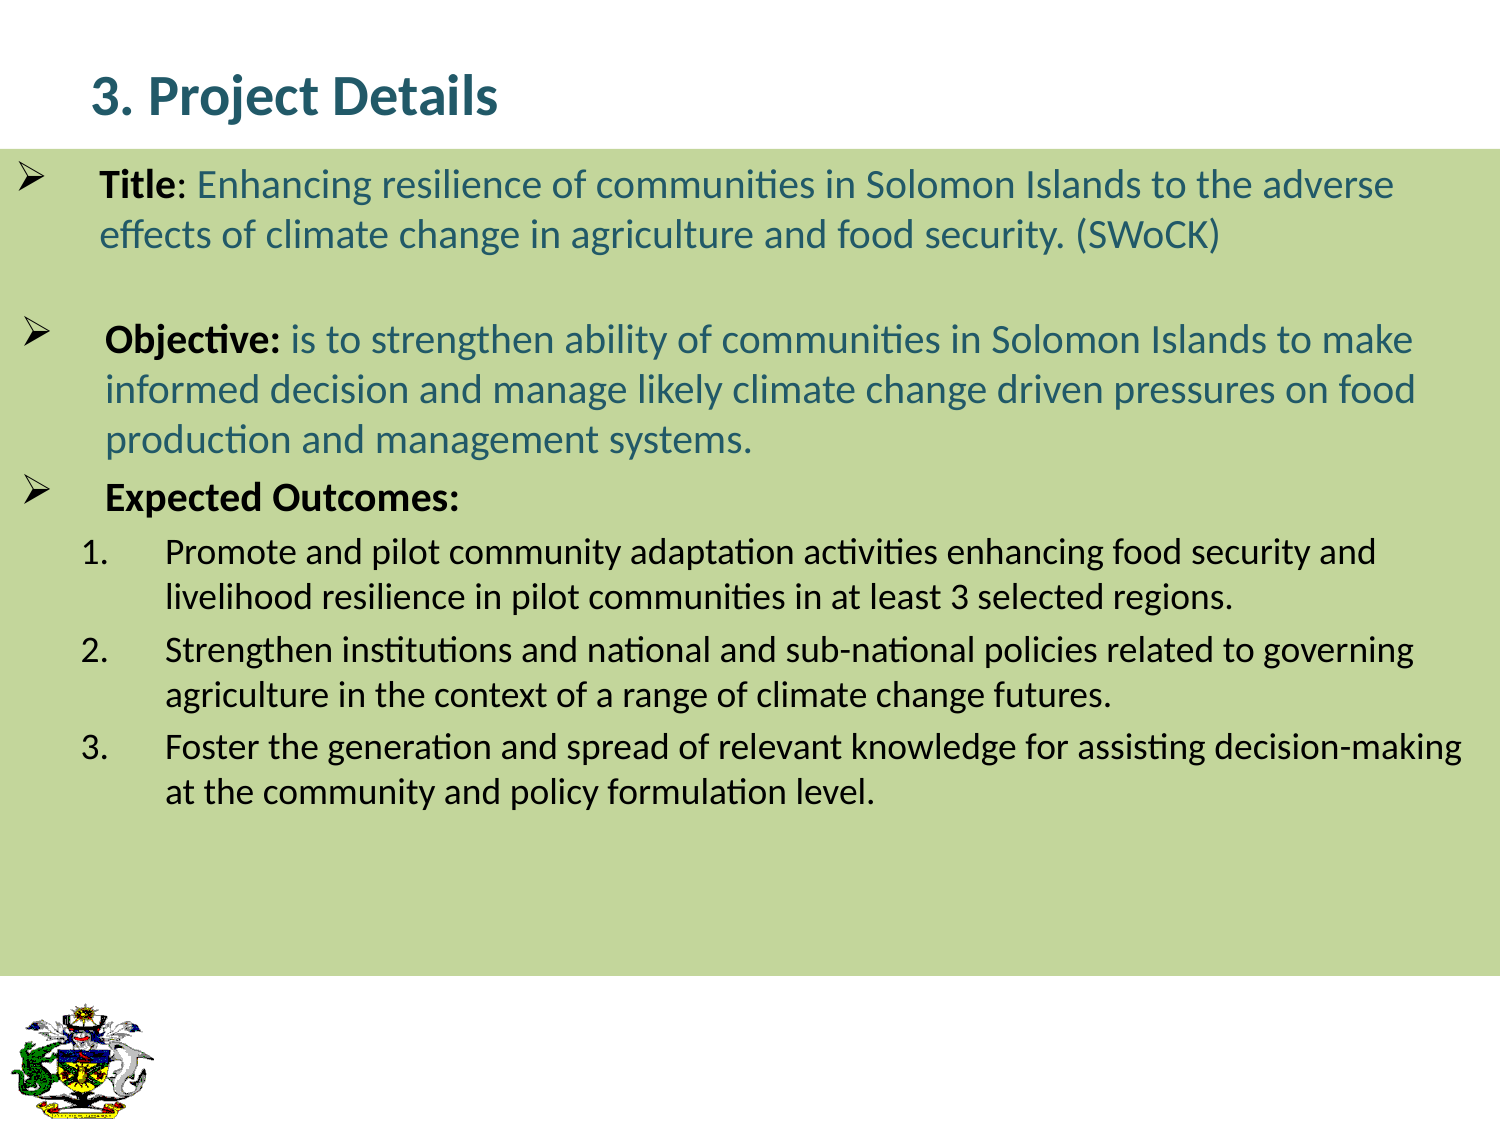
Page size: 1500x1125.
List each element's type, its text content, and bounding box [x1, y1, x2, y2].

list Title: Enhancing resilience of communities in Solomon Islands to the adverse effects of climate change in agriculture and food security. (SWoCK) Objective: is to strengthen ability of communities in Solomon Islands to make informed decision and manage likely climate change driven pressures on food production and management systems. Expected Outcomes: Promote and pilot community adaptation activities enhancing food security and livelihood resilience in pilot communities in at least 3 selected regions. Strengthen institutions and national and sub-national policies related to governing agriculture in the context of a range of climate change futures. Foster the generation and spread of relevant knowledge for assisting decision-making at the community and policy formulation level. [0, 148, 1500, 977]
picture [0, 999, 166, 1125]
title 3. Project Details [74, 46, 1500, 138]
